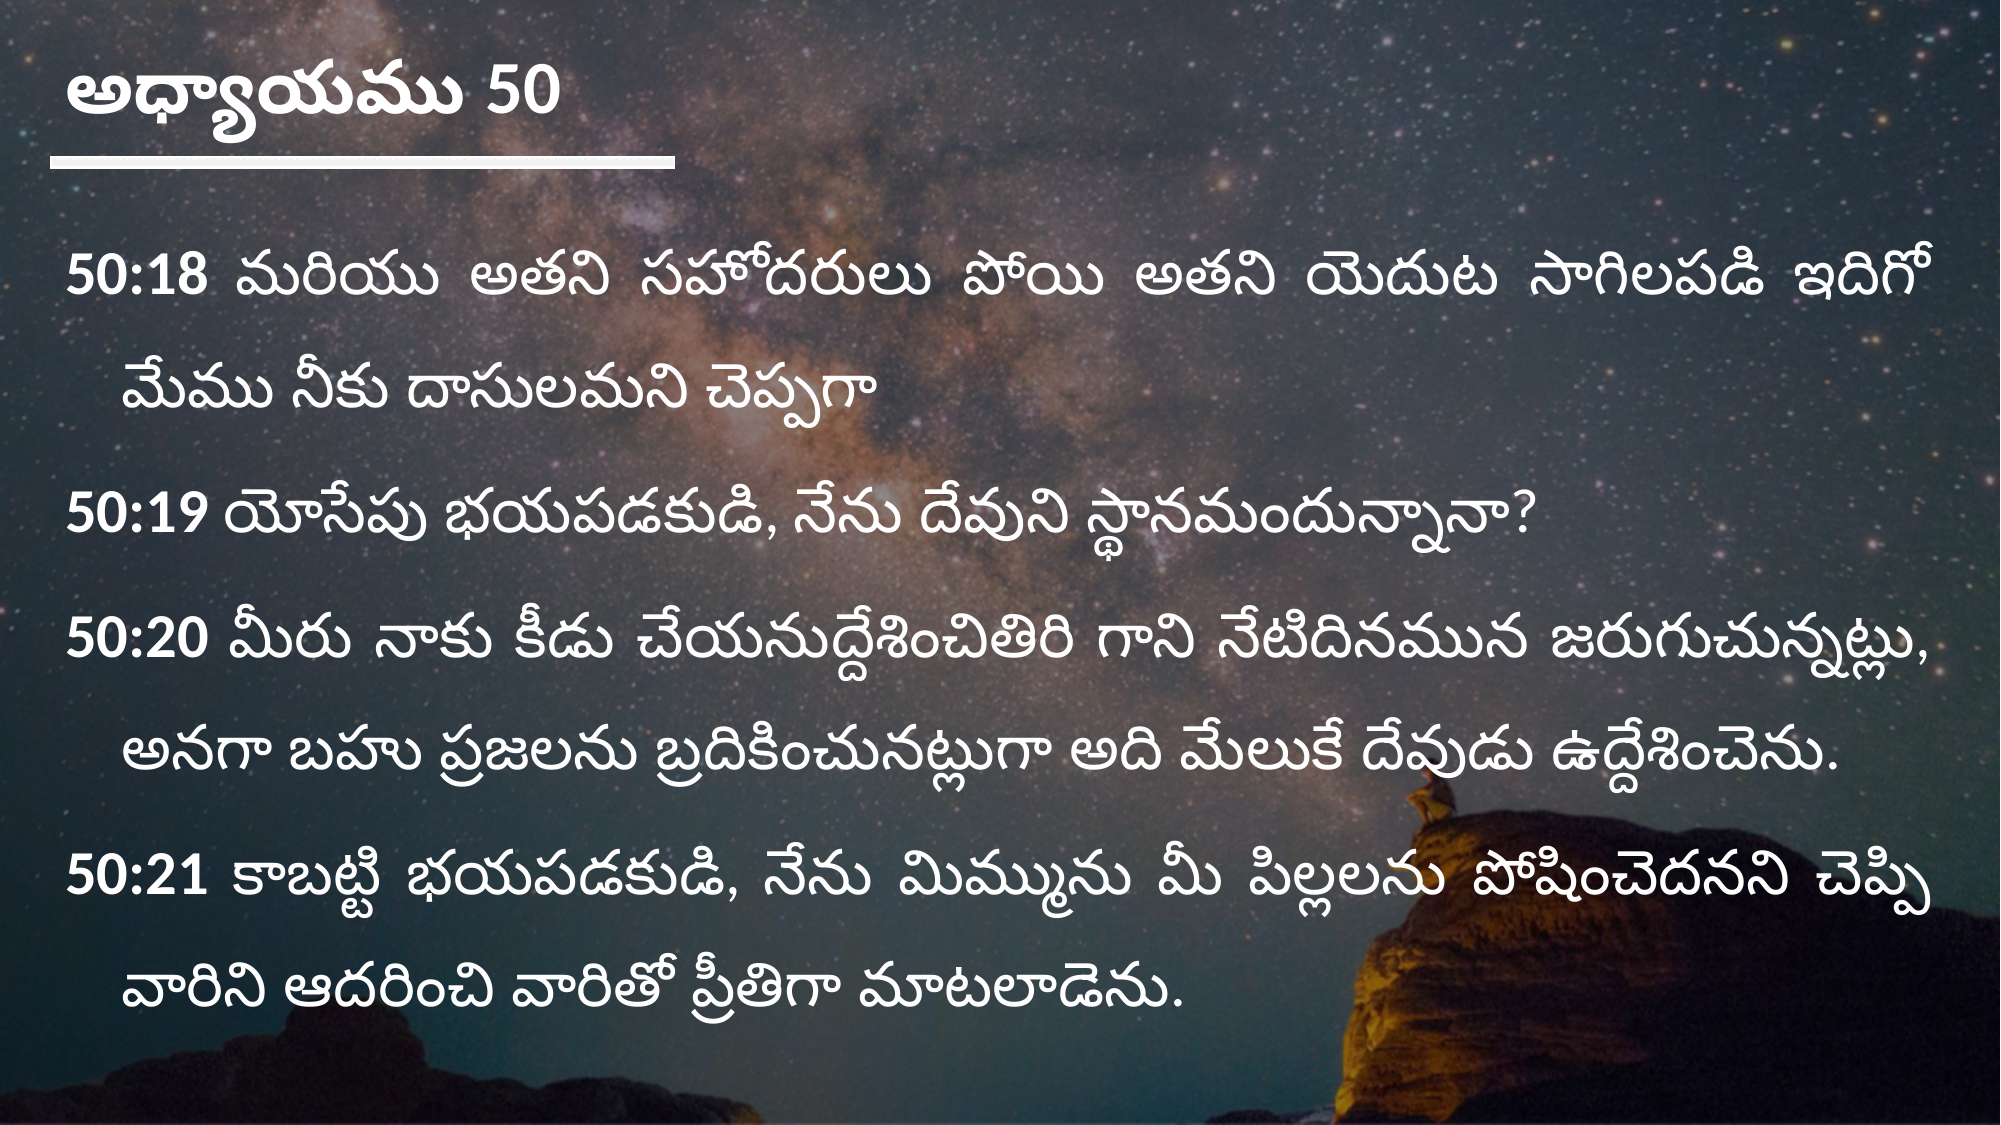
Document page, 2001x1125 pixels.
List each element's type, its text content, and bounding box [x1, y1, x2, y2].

list 50:18 మరియు అతని సహోదరులు పోయి అతని యెదుట సాగిలపడి ఇదిగో మేము నీకు దాసులమని చెప్పగా 50:19 యోసేపు భయపడకుడి, నేను దేవుని స్థానమందున్నానా? 50:20 మీరు నాకు కీడు చేయనుద్దేశించితిరి గాని నేటిదినమున జరుగుచున్నట్లు, అనగా బహు ప్రజలను బ్రదికించునట్లుగా అది మేలుకే దేవుడు ఉద్దేశించెను. 50:21 కాబట్టి భయపడకుడి, నేను మిమ్మును మీ పిల్లలను పోషించెదనని చెప్పి వారిని ఆదరించి వారితో ప్రీతిగా మాటలాడెను. [50, 187, 1946, 1063]
picture [0, 0, 2000, 1125]
title అధ్యాయము 50 [50, 0, 1925, 167]
